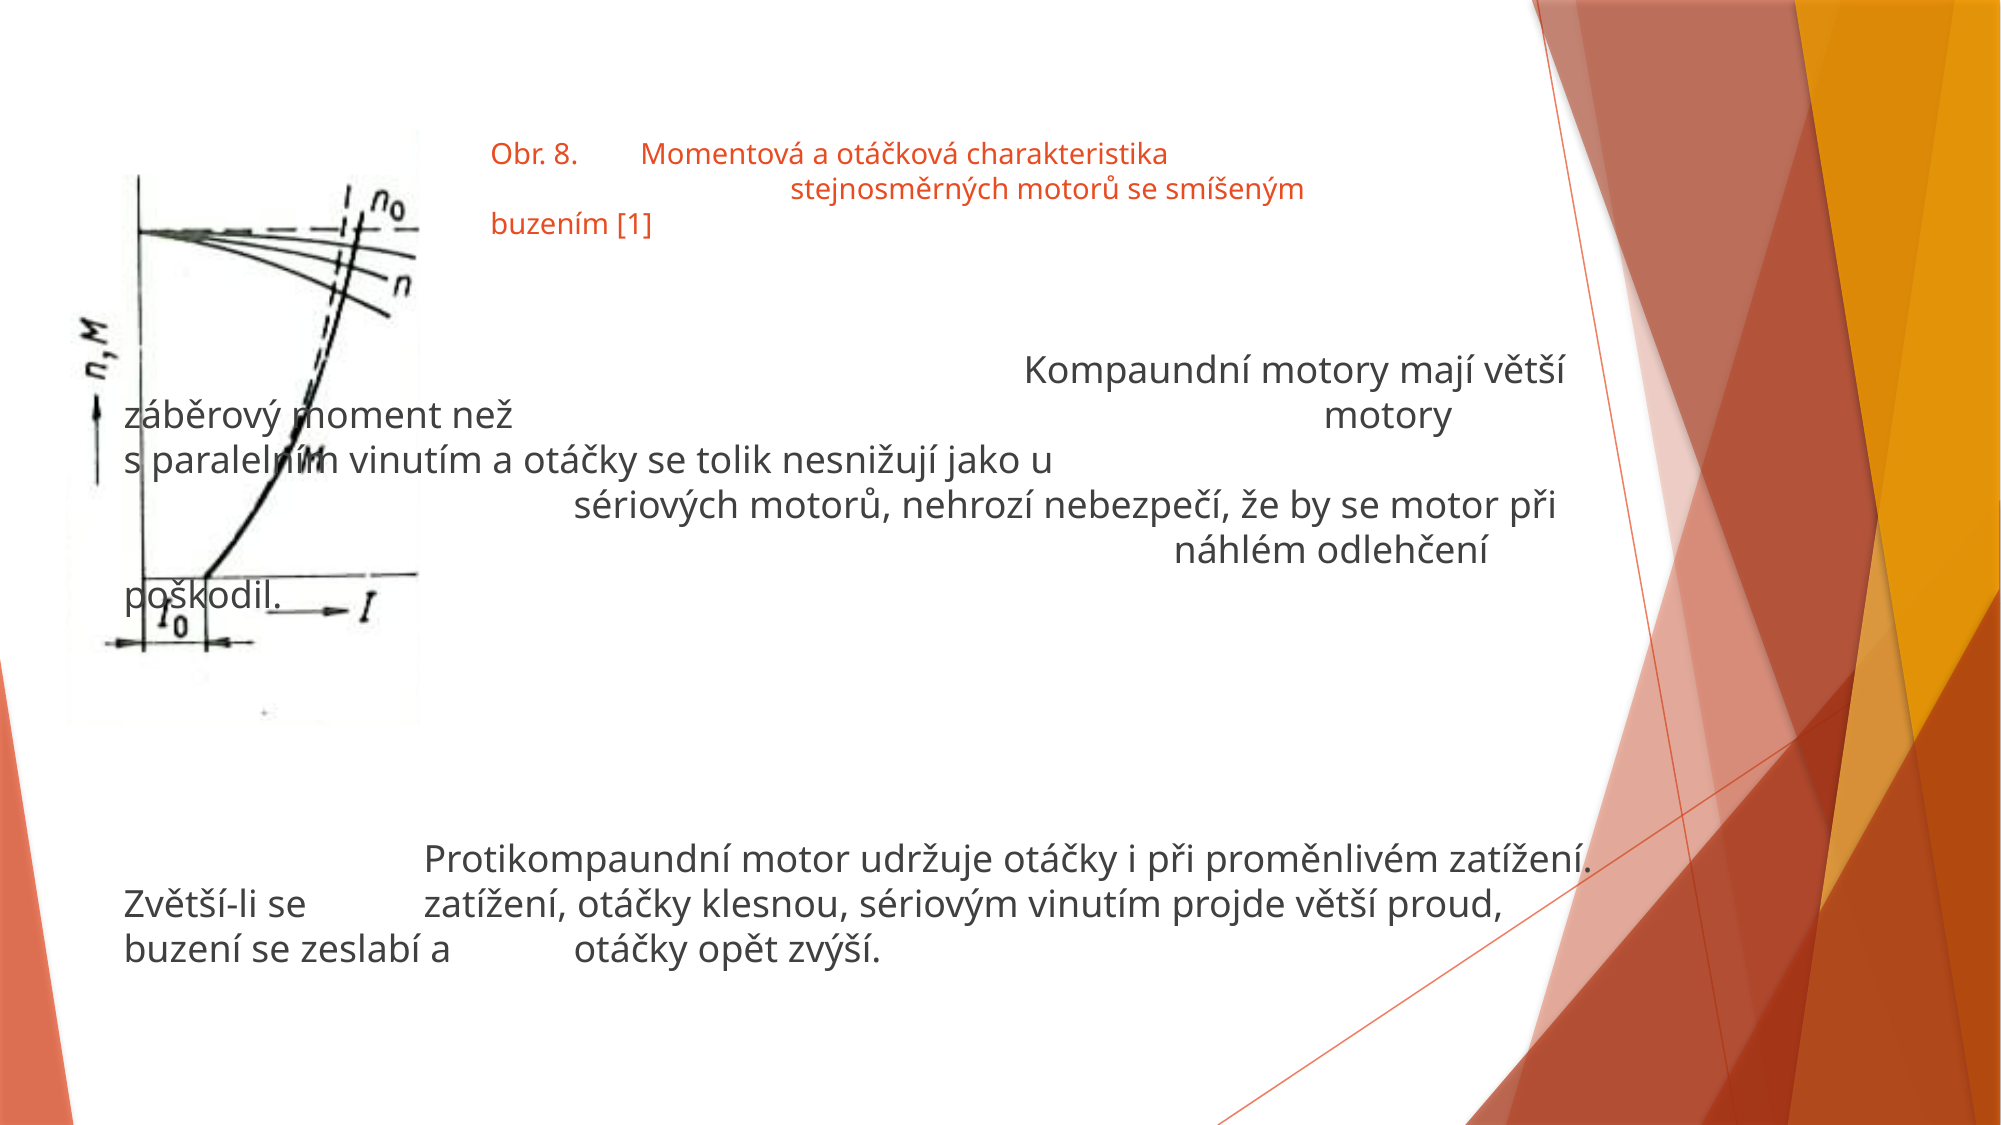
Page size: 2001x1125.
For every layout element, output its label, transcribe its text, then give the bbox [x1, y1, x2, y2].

title Obr. 8. Momentová a otáčková charakteristika stejnosměrných motorů se smíšeným buzením [1] [475, 127, 1431, 252]
list Kompaundní motory mají větší záběrový moment než motory s paralelním vinutím a otáčky se tolik nesnižují jako u sériových motorů, nehrozí nebezpečí, že by se motor při náhlém odlehčení poškodil. Protikompaundní motor udržuje otáčky i při proměnlivém zatížení. Zvětší-li se zatížení, otáčky klesnou, sériovým vinutím projde větší proud, buzení se zeslabí a otáčky opět zvýší. [108, 272, 1630, 1125]
picture [65, 127, 421, 726]
